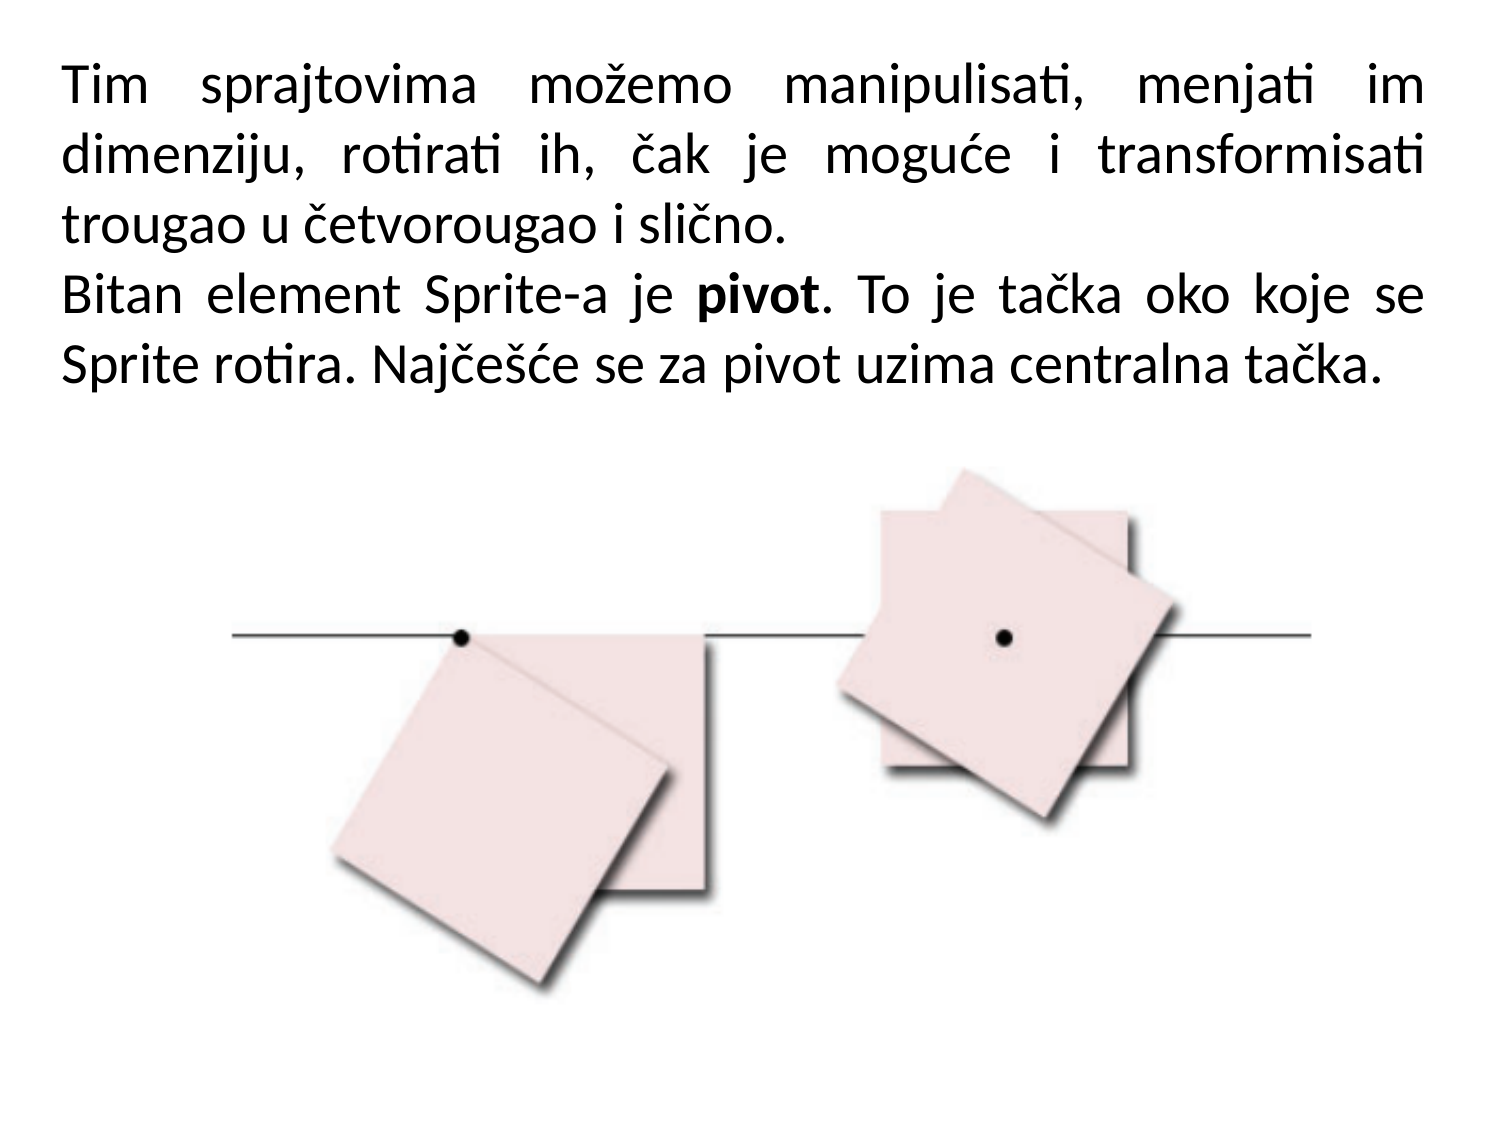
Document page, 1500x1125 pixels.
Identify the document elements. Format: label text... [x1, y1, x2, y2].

picture [175, 421, 1348, 1020]
text_box Tim sprajtovima možemo manipulisati, menjati im dimenziju, rotirati ih, čak je moguće i transformisati trougao u četvorougao i slično. Bitan element Sprite-a je pivot. To je tačka oko koje se Sprite rotira. Najčešće se za pivot uzima centralna tačka. [46, 37, 1442, 473]
